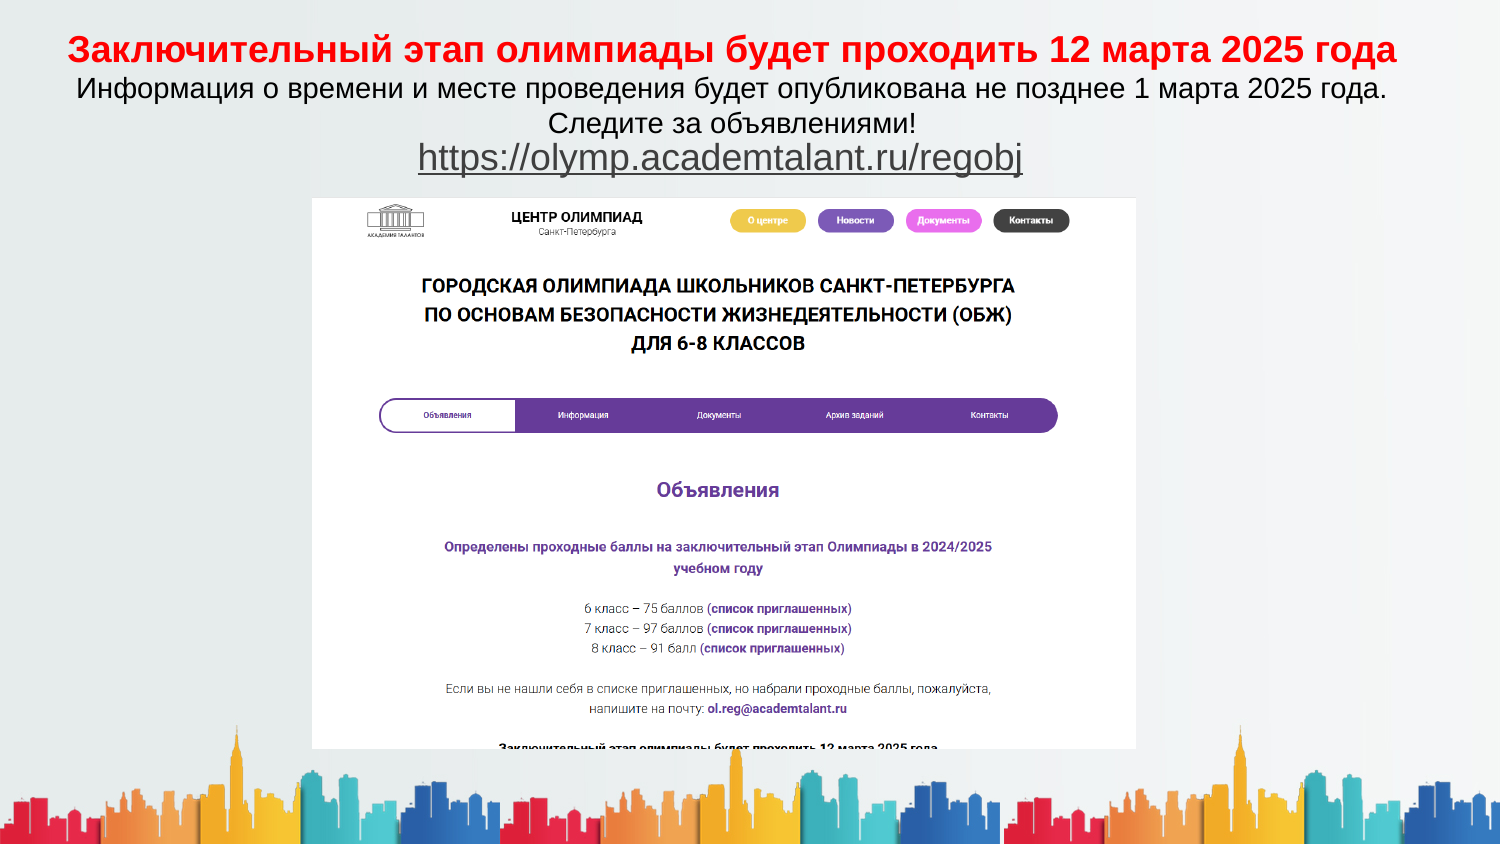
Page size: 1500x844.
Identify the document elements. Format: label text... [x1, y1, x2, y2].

text_box Заключительный этап олимпиады будет проходить 12 марта 2025 года Информация о времени и месте проведения будет опубликована не позднее 1 марта 2025 года. Следите за объявлениями! [41, 17, 1424, 147]
text_box https://olymp.academtalant.ru/regobj [253, 125, 1187, 231]
picture [0, 0, 1500, 844]
